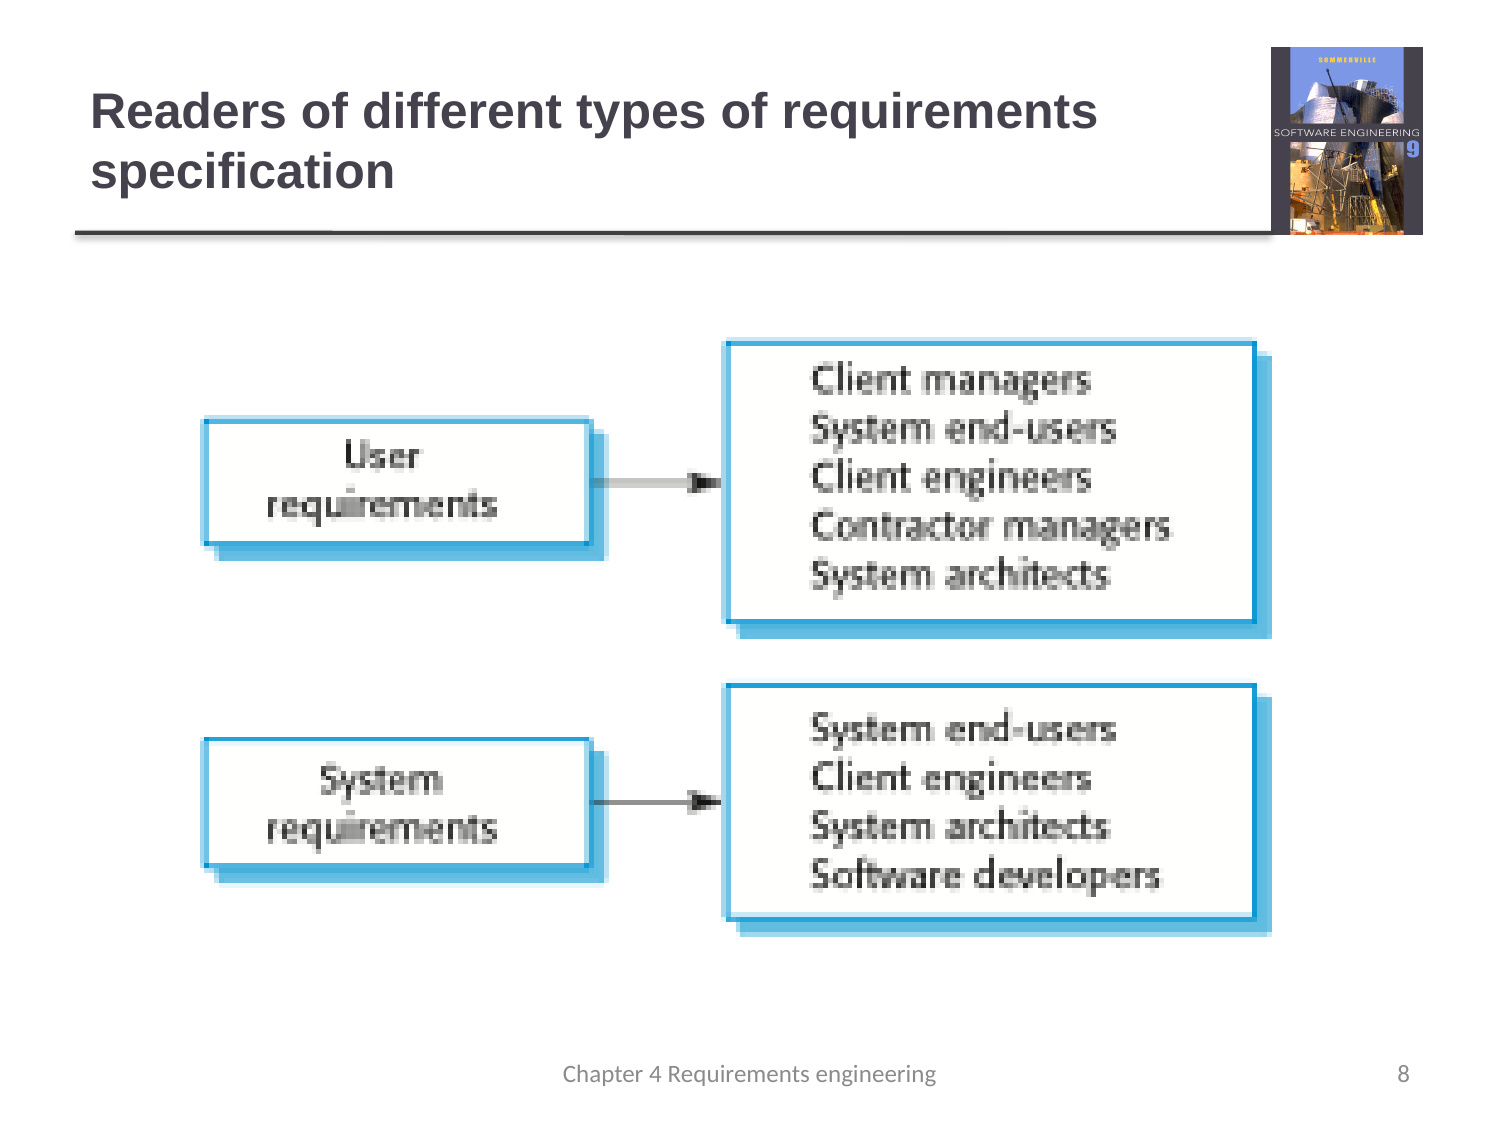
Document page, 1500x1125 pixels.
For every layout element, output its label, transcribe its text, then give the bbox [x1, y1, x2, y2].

picture [199, 337, 1272, 937]
title Readers of different types of requirements specification [74, 44, 1272, 233]
footer Chapter 4 Requirements engineering [512, 1042, 988, 1103]
slide_number 8 [1074, 1042, 1425, 1103]
picture [1272, 47, 1423, 235]
